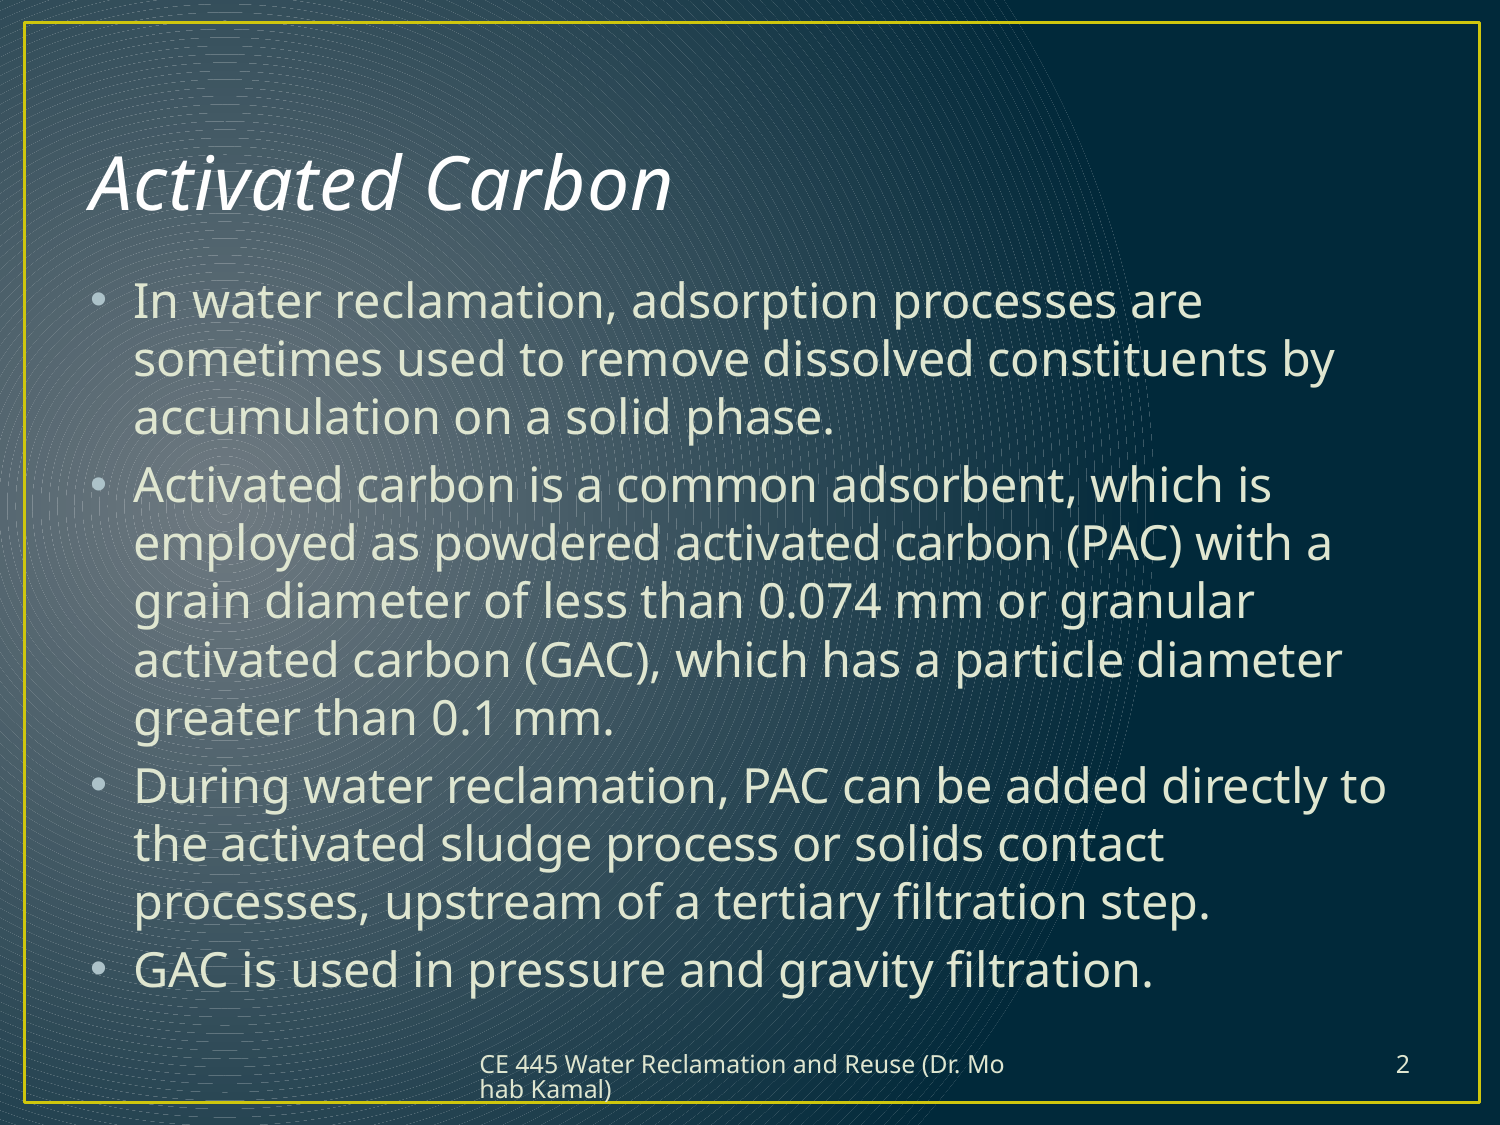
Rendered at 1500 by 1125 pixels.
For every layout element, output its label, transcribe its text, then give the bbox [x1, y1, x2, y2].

list In water reclamation, adsorption processes are sometimes used to remove dissolved constituents by accumulation on a solid phase. Activated carbon is a common adsorbent, which is employed as powdered activated carbon (PAC) with a grain diameter of less than 0.074 mm or granular activated carbon (GAC), which has a particle diameter greater than 0.1 mm. During water reclamation, PAC can be added directly to the activated sludge process or solids contact processes, upstream of a tertiary filtration step. GAC is used in pressure and gravity filtration. [75, 262, 1425, 1005]
title Activated Carbon [75, 45, 1425, 233]
slide_number 2 [1074, 1035, 1425, 1096]
footer CE 445 Water Reclamation and Reuse (Dr. Mohab Kamal) [464, 1035, 1036, 1096]
